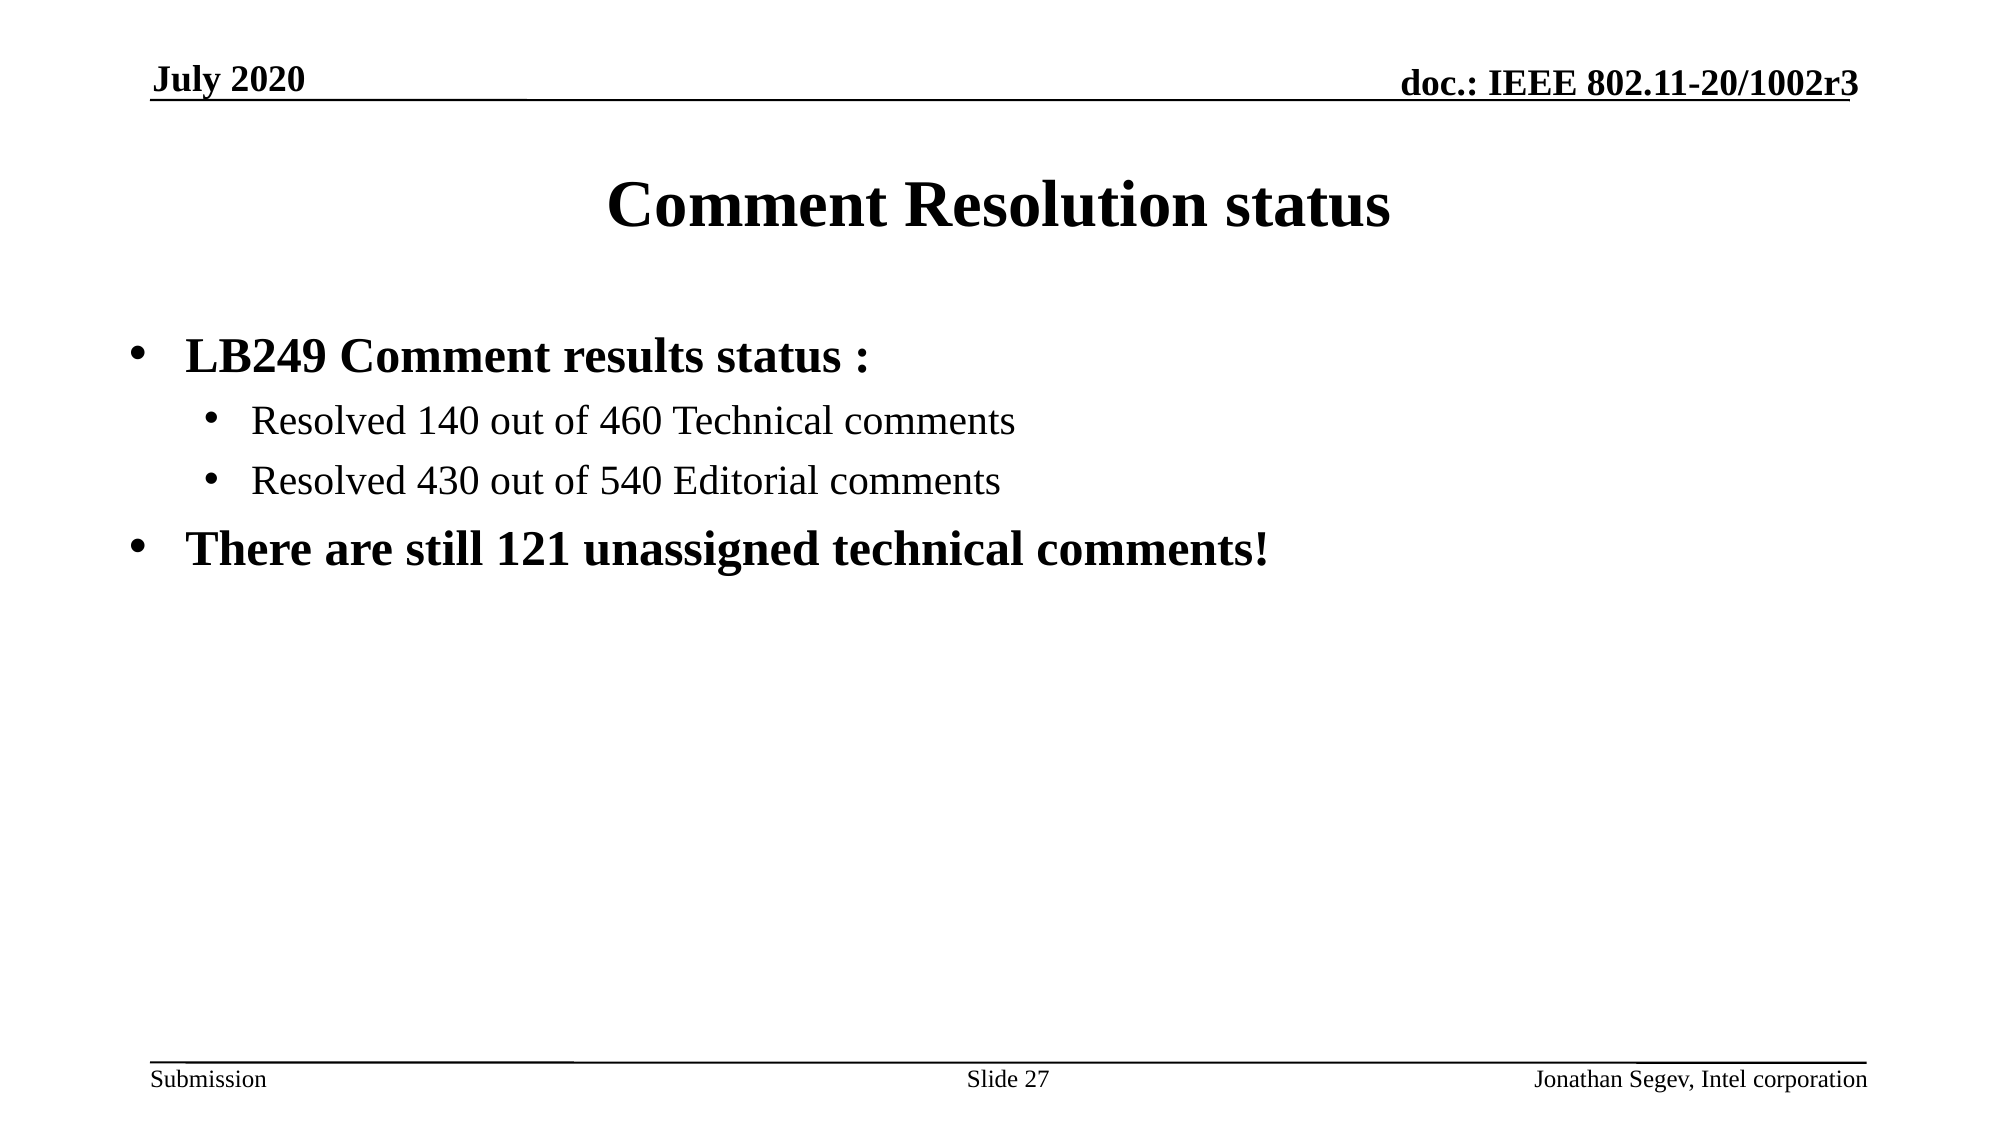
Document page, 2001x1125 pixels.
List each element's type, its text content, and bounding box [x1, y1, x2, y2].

title Comment Resolution status [149, 112, 1850, 288]
list LB249 Comment results status : Resolved 140 out of 460 Technical comments Resolved 430 out of 540 Editorial comments There are still 121 unassigned technical comments! [113, 314, 1814, 990]
footer Jonathan Segev, Intel corporation [1171, 1061, 1869, 1093]
slide_number Slide 27 [950, 1061, 1067, 1123]
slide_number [152, 54, 563, 100]
